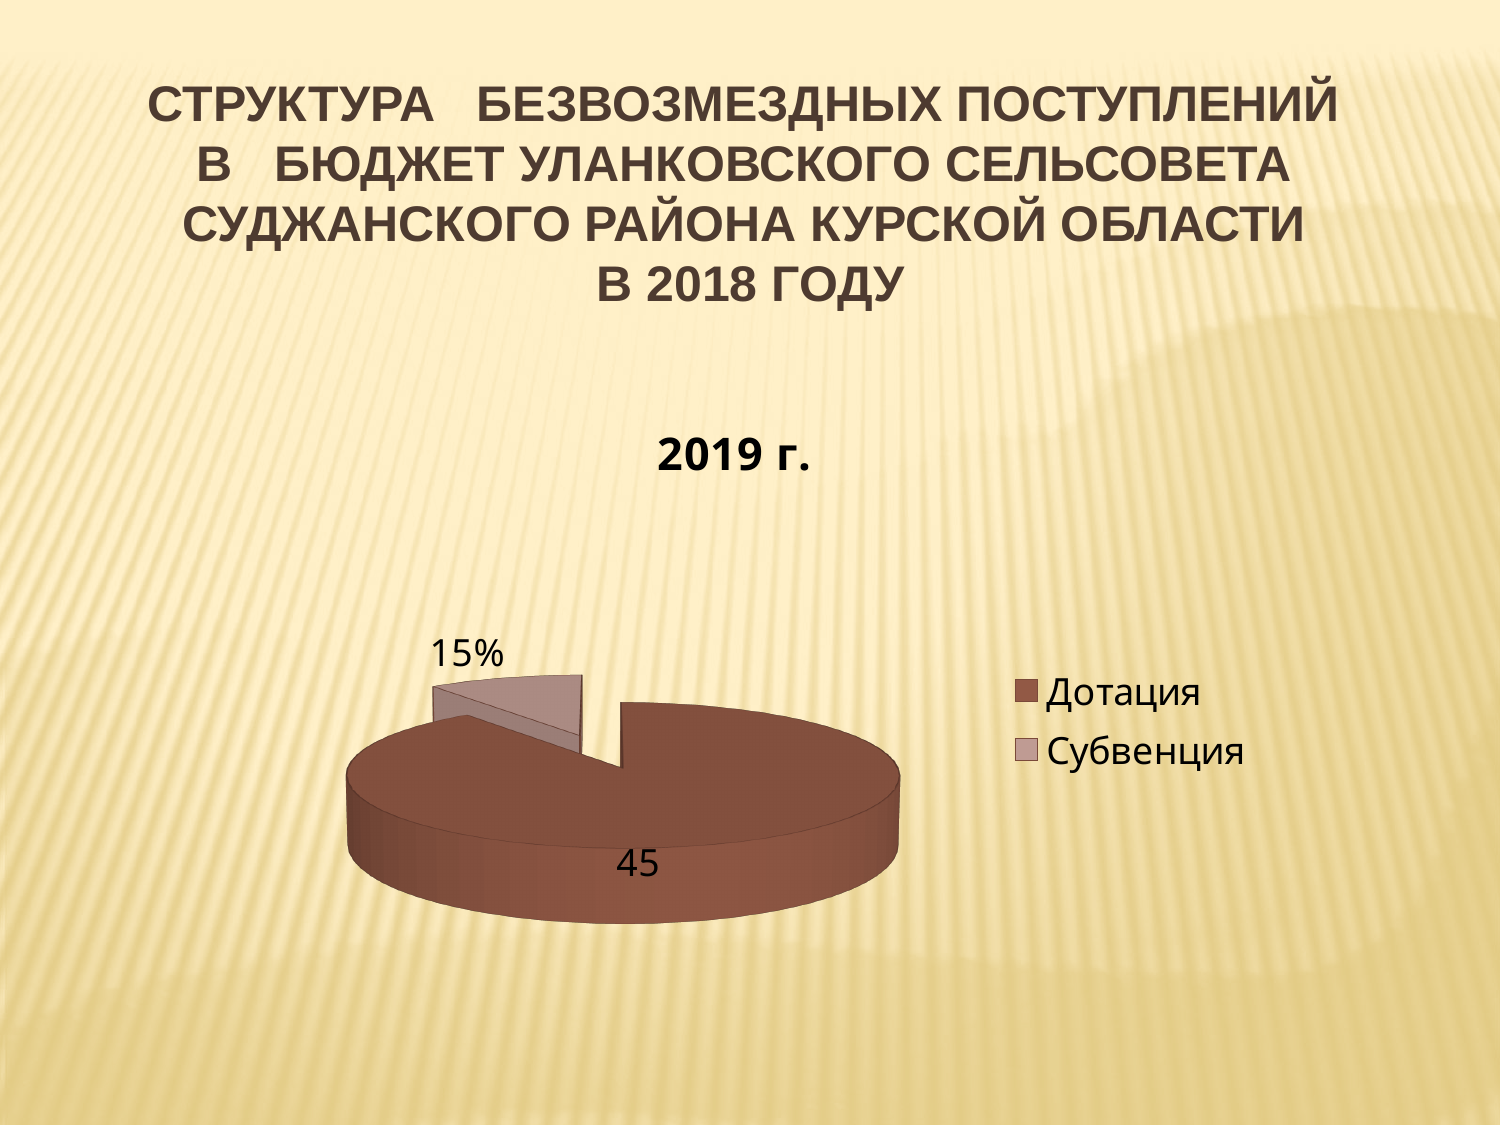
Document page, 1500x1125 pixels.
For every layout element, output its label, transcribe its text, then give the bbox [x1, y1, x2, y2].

chart [198, 386, 1270, 1054]
title Структура безвозмездных поступлений в бюджет УЛАНКОВСКОГО сельсовета Суджанского района Курской области в 2018 году [128, 42, 1360, 340]
